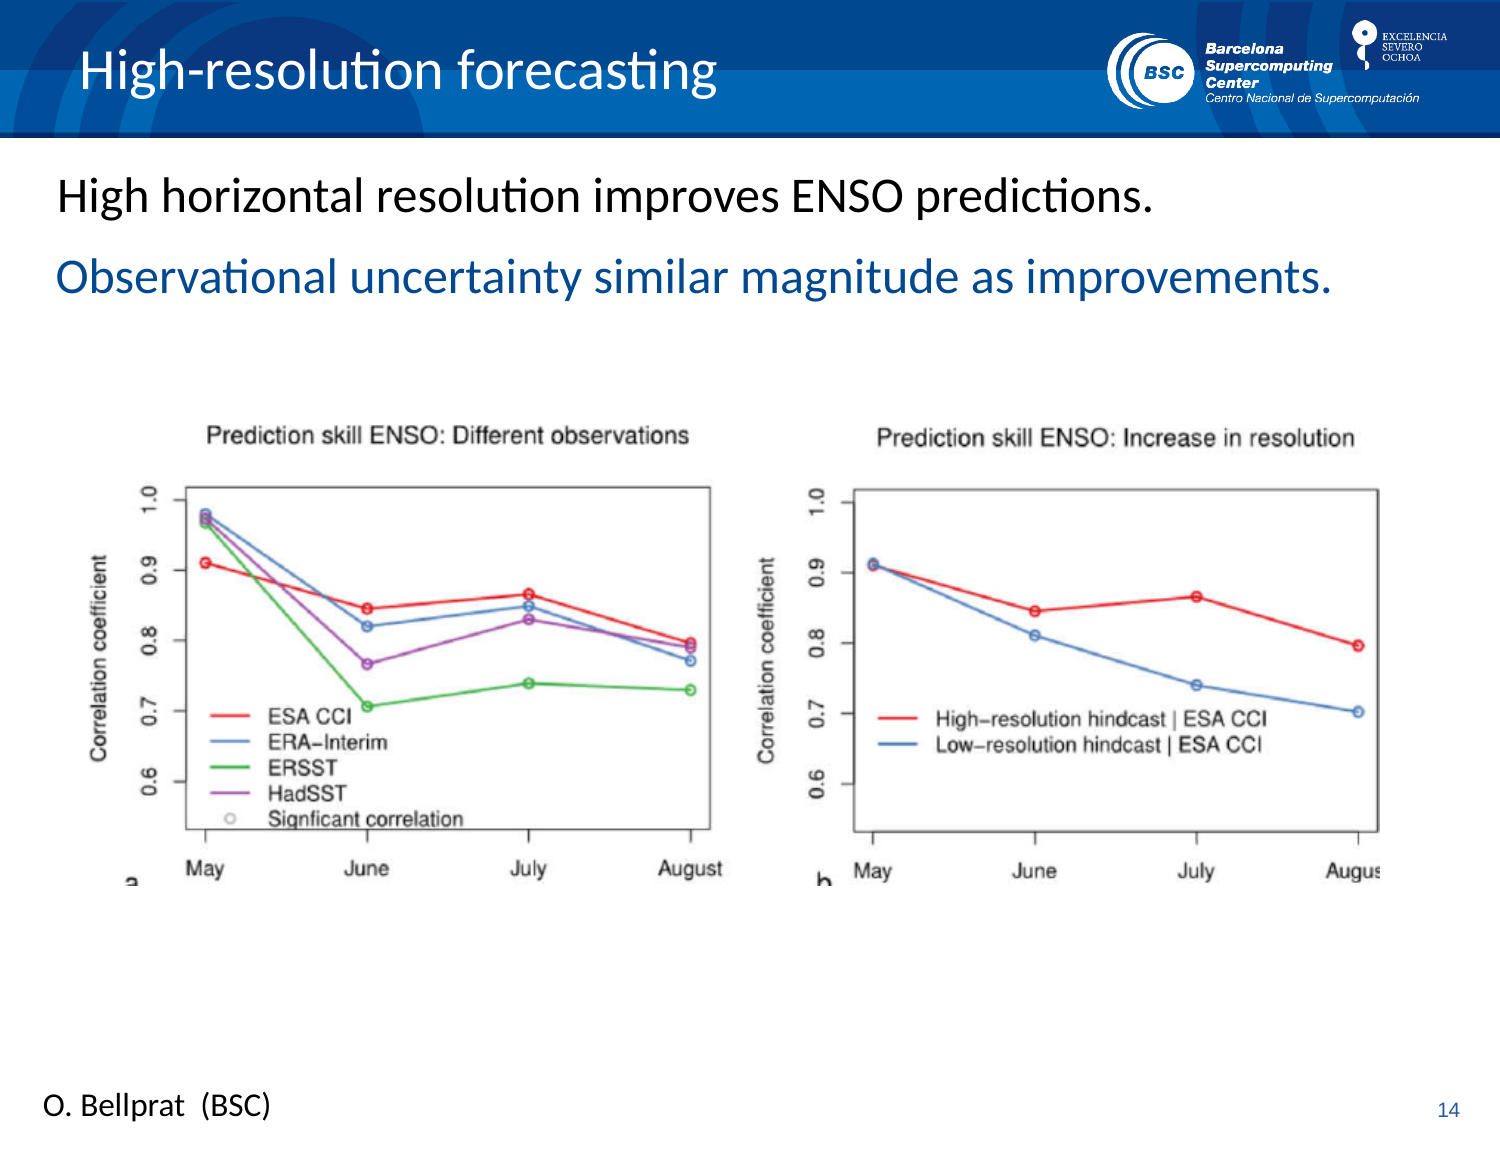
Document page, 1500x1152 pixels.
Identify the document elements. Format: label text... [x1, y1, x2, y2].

text_box Observational uncertainty similar magnitude as improvements. [40, 235, 1500, 371]
text_box O. Bellprat (BSC) [28, 1074, 551, 1129]
picture [0, 0, 1500, 138]
text_box High-resolution forecasting [65, 23, 1081, 138]
text_box High horizontal resolution improves ENSO predictions. [42, 155, 1454, 231]
picture [88, 424, 1380, 887]
